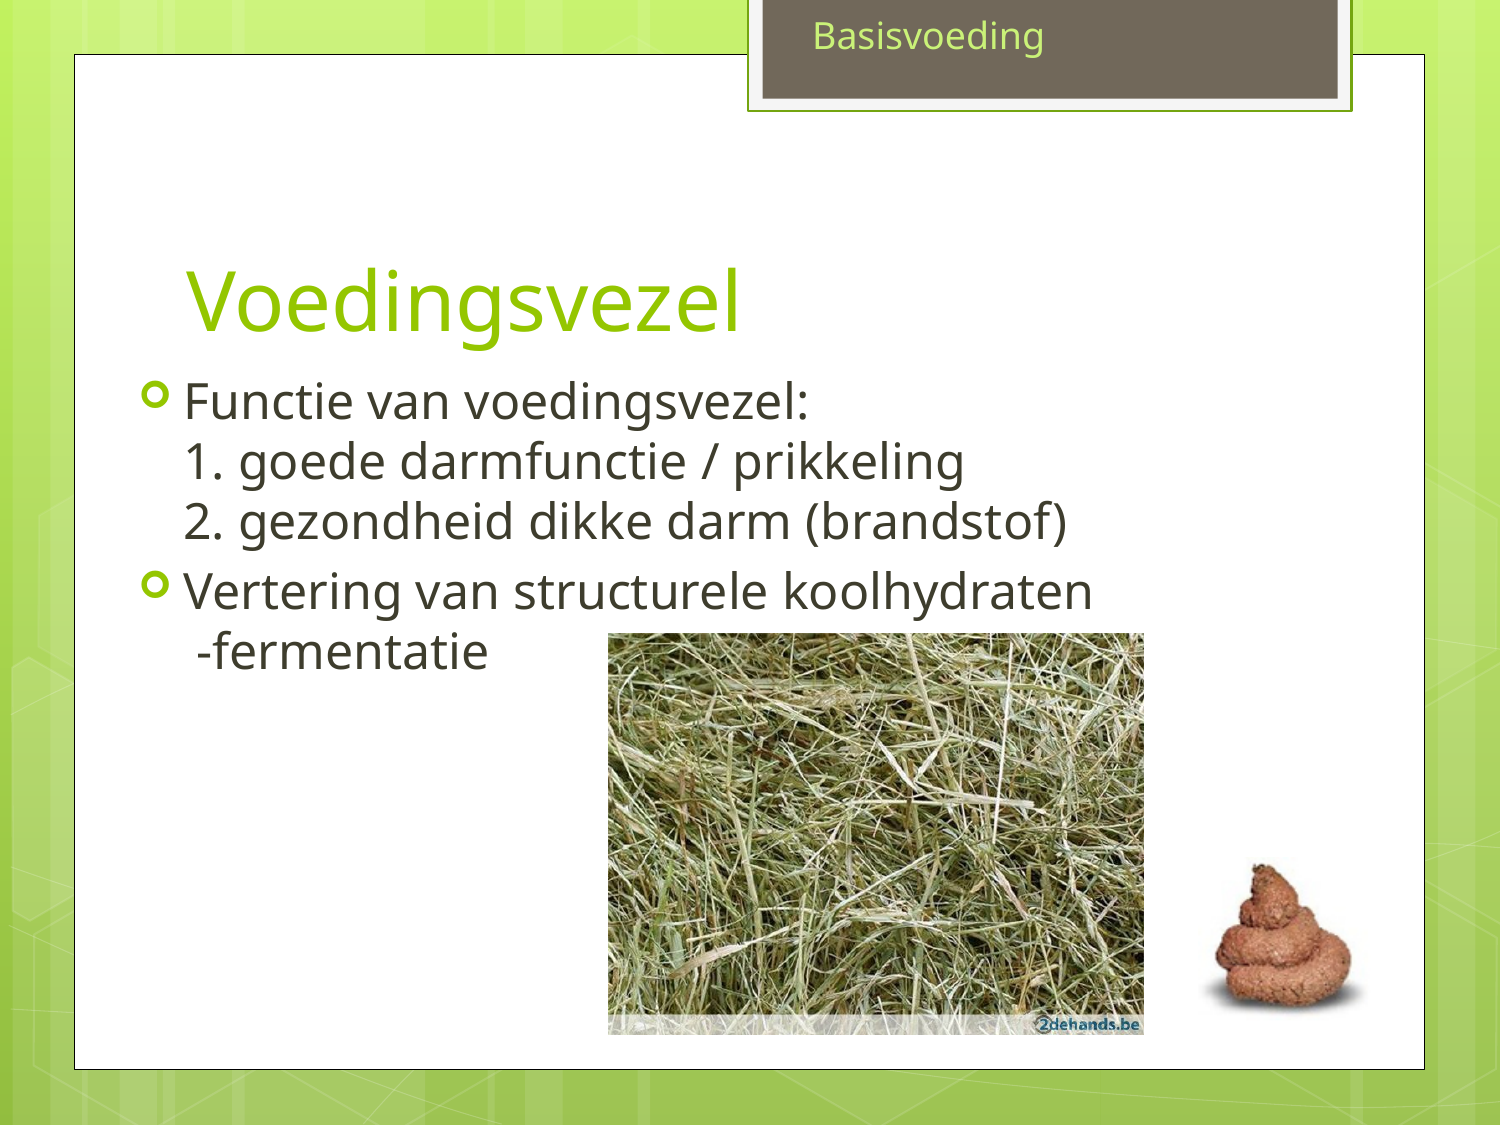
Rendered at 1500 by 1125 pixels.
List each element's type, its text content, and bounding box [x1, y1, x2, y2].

list Functie van voedingsvezel: 1. goede darmfunctie / prikkeling 2. gezondheid dikke darm (brandstof) Vertering van structurele koolhydraten -fermentatie [112, 361, 1248, 963]
text_box Basisvoeding [797, 4, 1223, 65]
title Voedingsvezel [171, 168, 1324, 357]
picture [608, 633, 1144, 1036]
picture [1198, 857, 1371, 1023]
